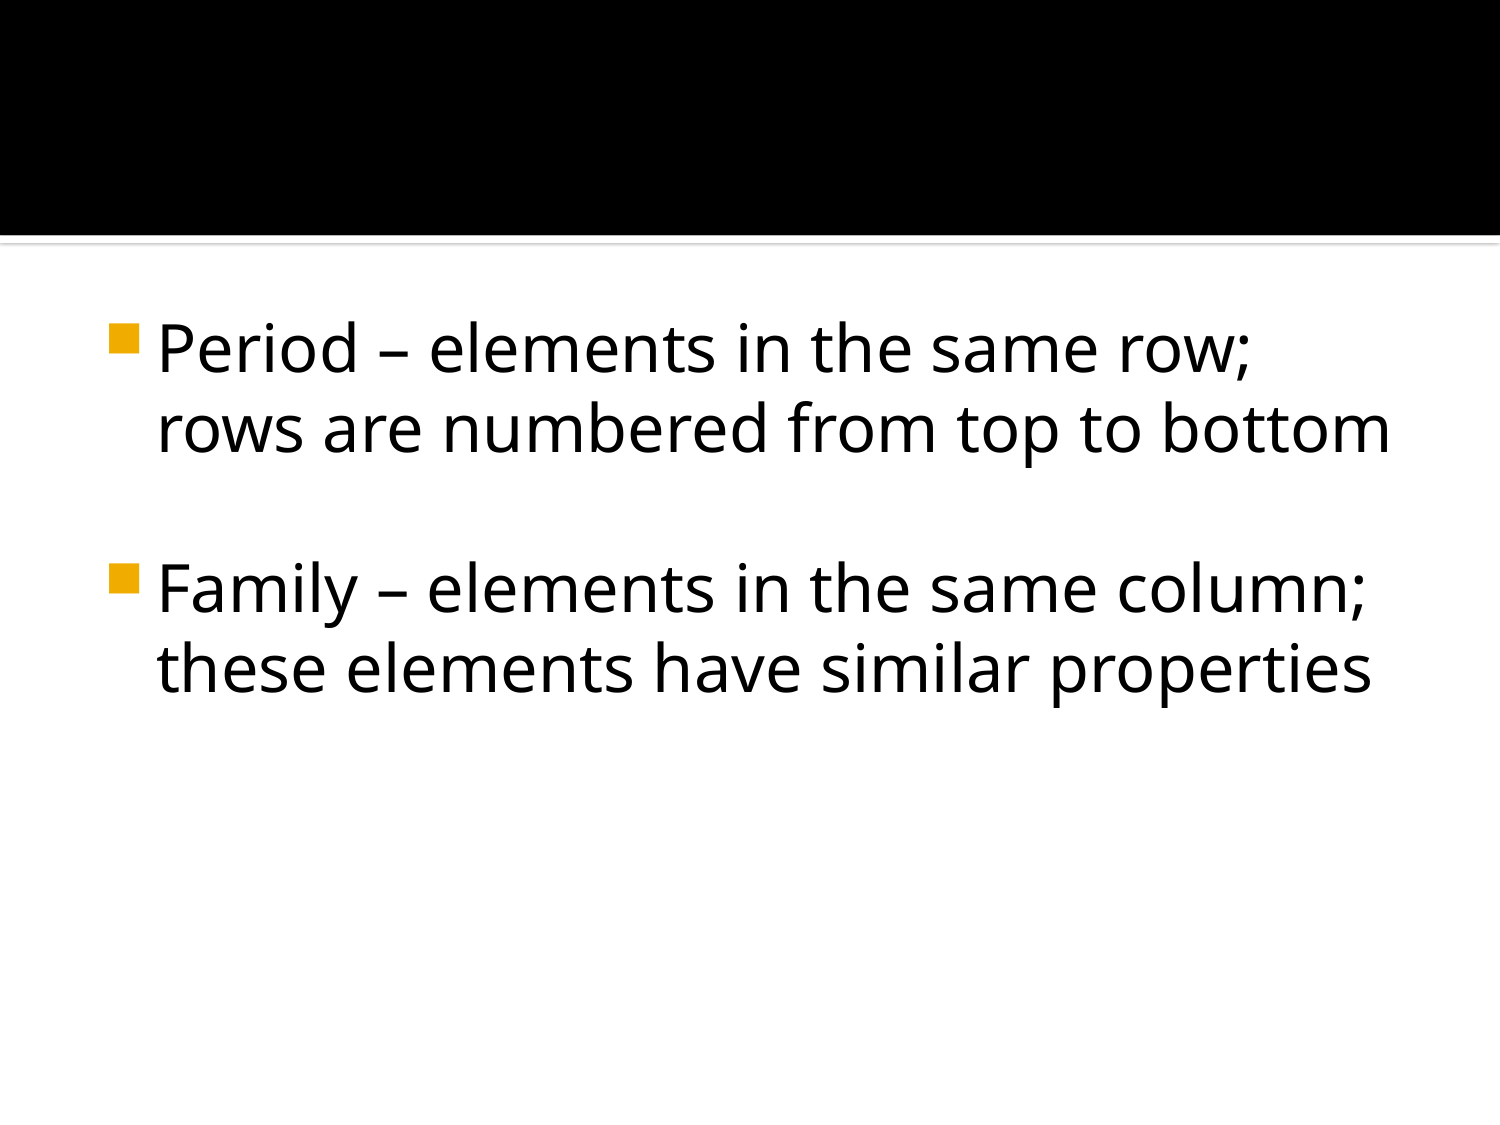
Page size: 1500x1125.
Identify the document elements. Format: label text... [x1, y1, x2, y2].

list Period – elements in the same row; rows are numbered from top to bottom Family – elements in the same column; these elements have similar properties [75, 291, 1425, 1050]
